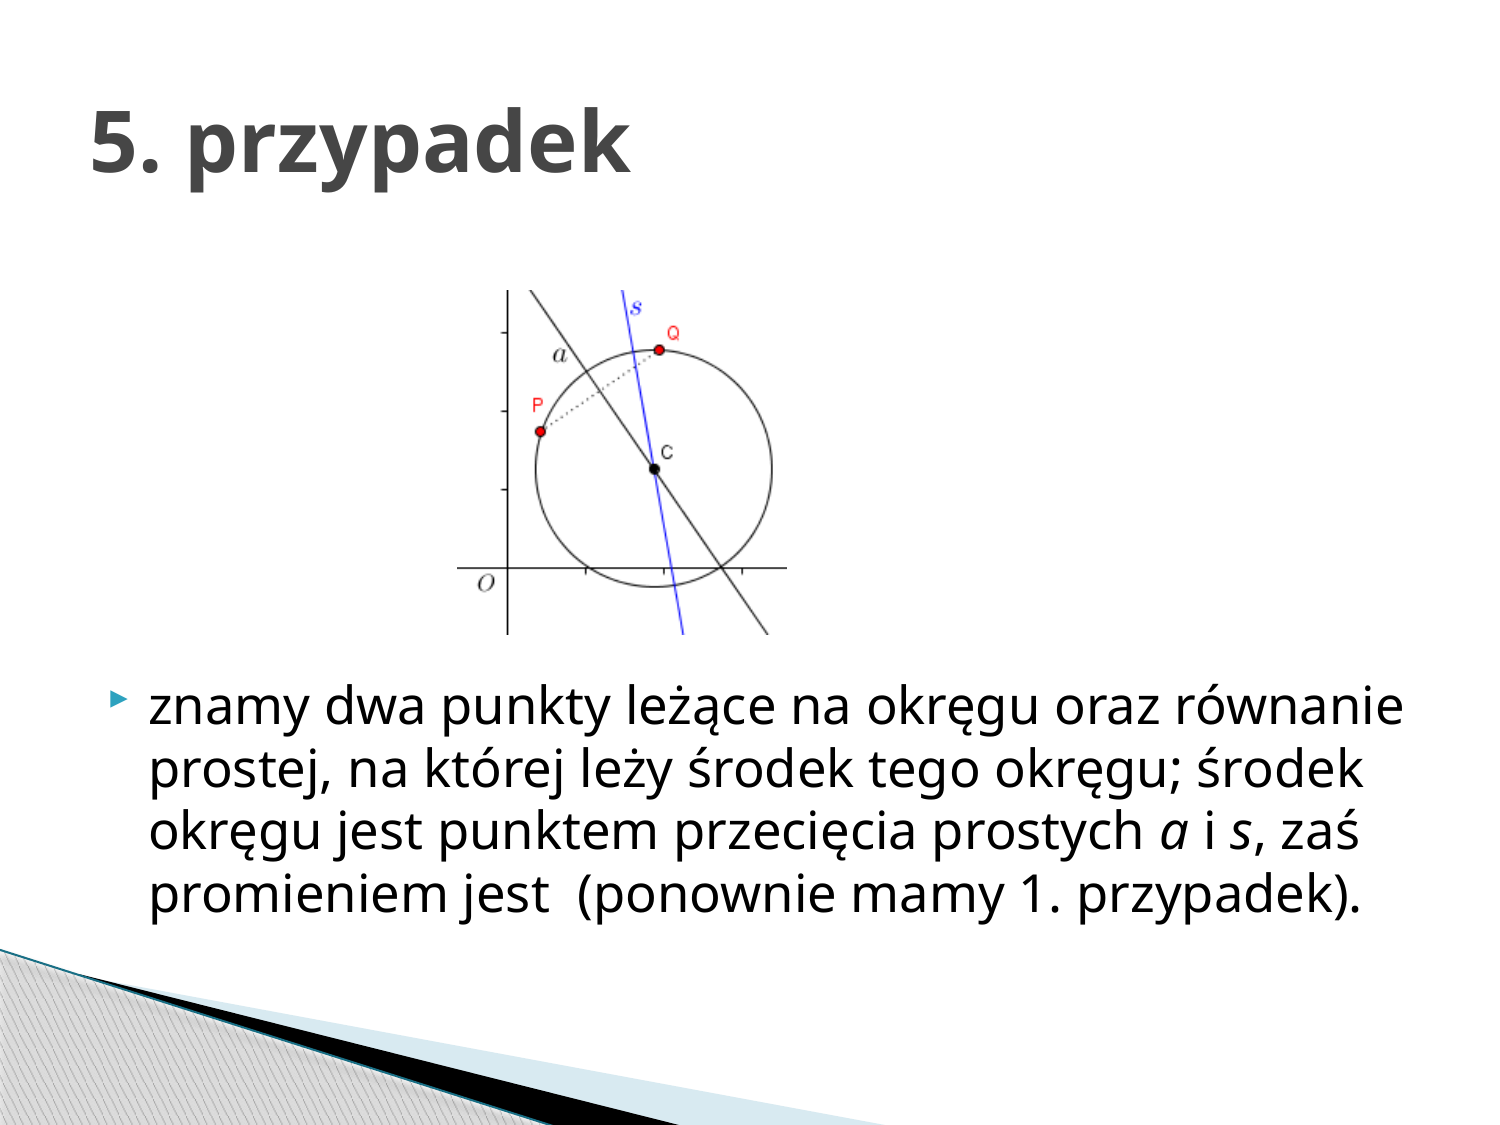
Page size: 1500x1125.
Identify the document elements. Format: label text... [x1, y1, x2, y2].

picture [457, 290, 788, 635]
title 5. przypadek [75, 45, 1425, 233]
